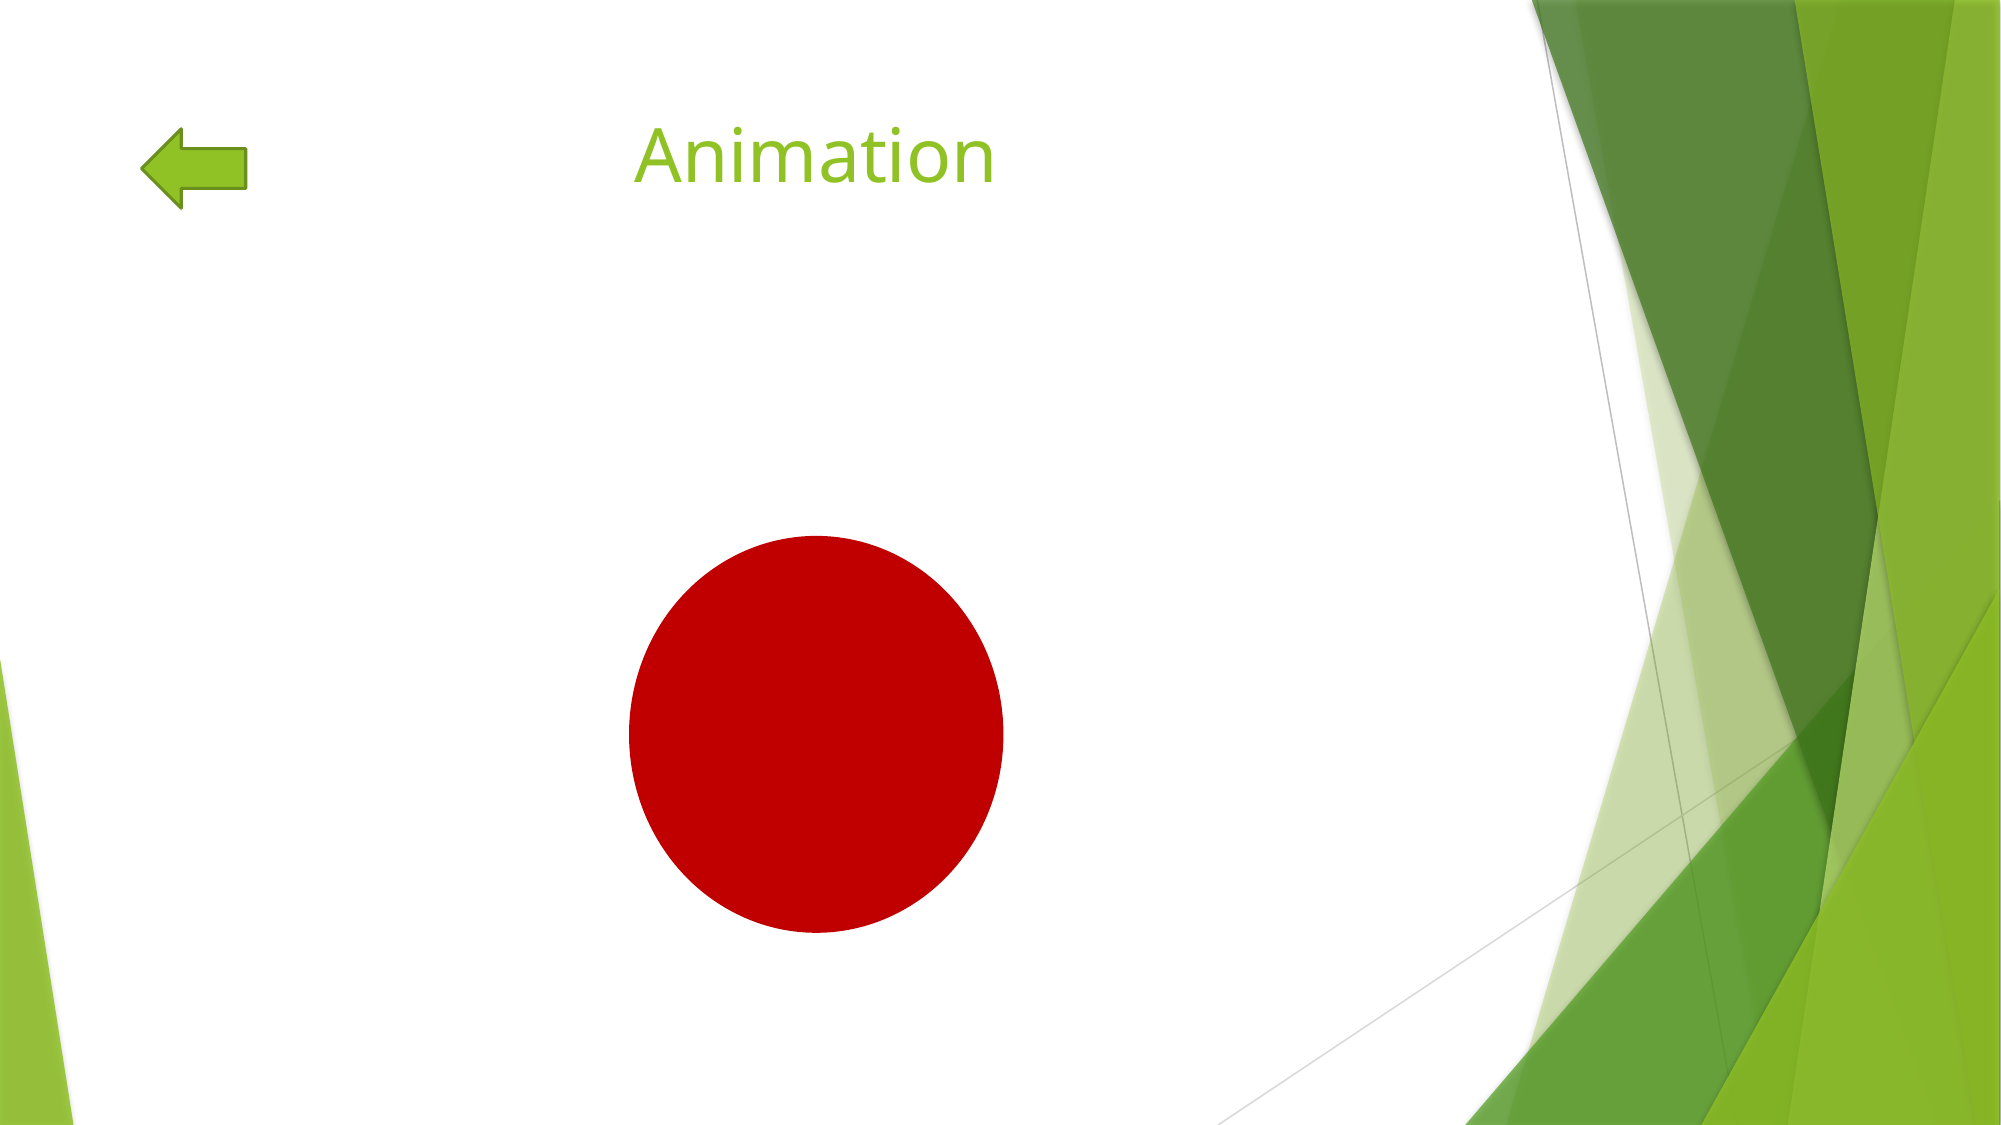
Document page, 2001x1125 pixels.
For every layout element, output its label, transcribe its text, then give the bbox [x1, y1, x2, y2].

text_box [629, 535, 1004, 933]
text_box [140, 127, 248, 210]
title Animation [111, 99, 1522, 317]
